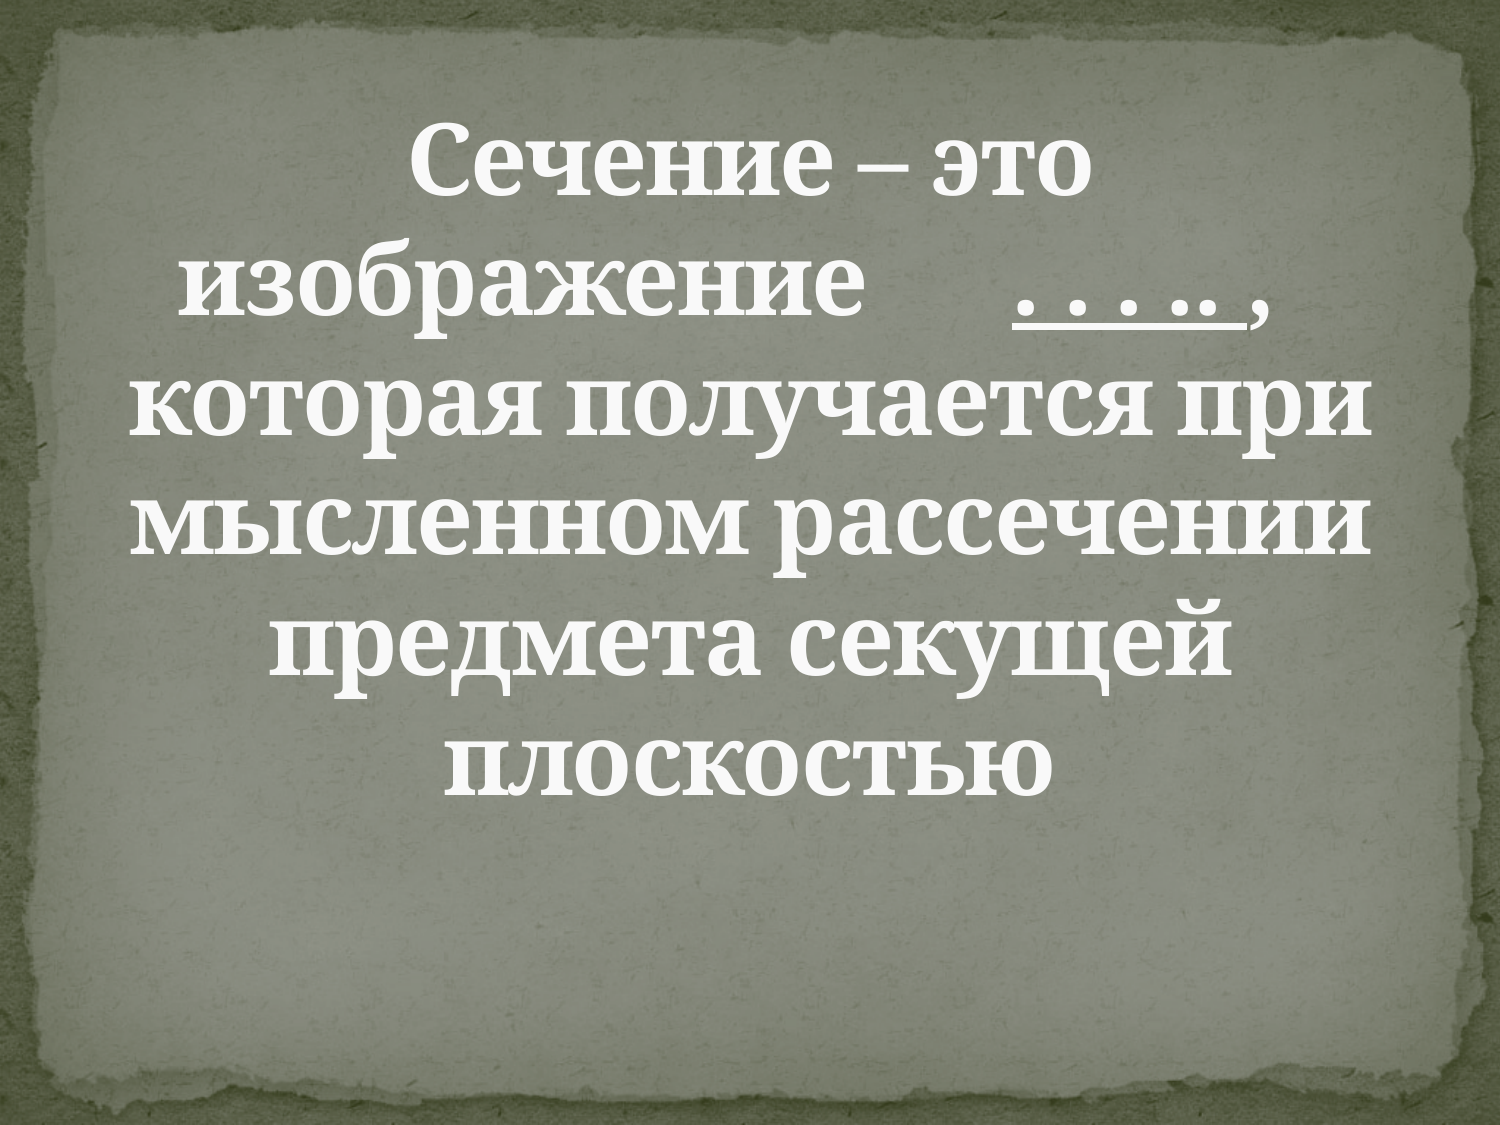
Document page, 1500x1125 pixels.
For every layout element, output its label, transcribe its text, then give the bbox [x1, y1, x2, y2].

title Сечение – это изображение . . . .. , которая получается при мысленном рассечении предмета секущей плоскостью [74, 24, 1425, 823]
